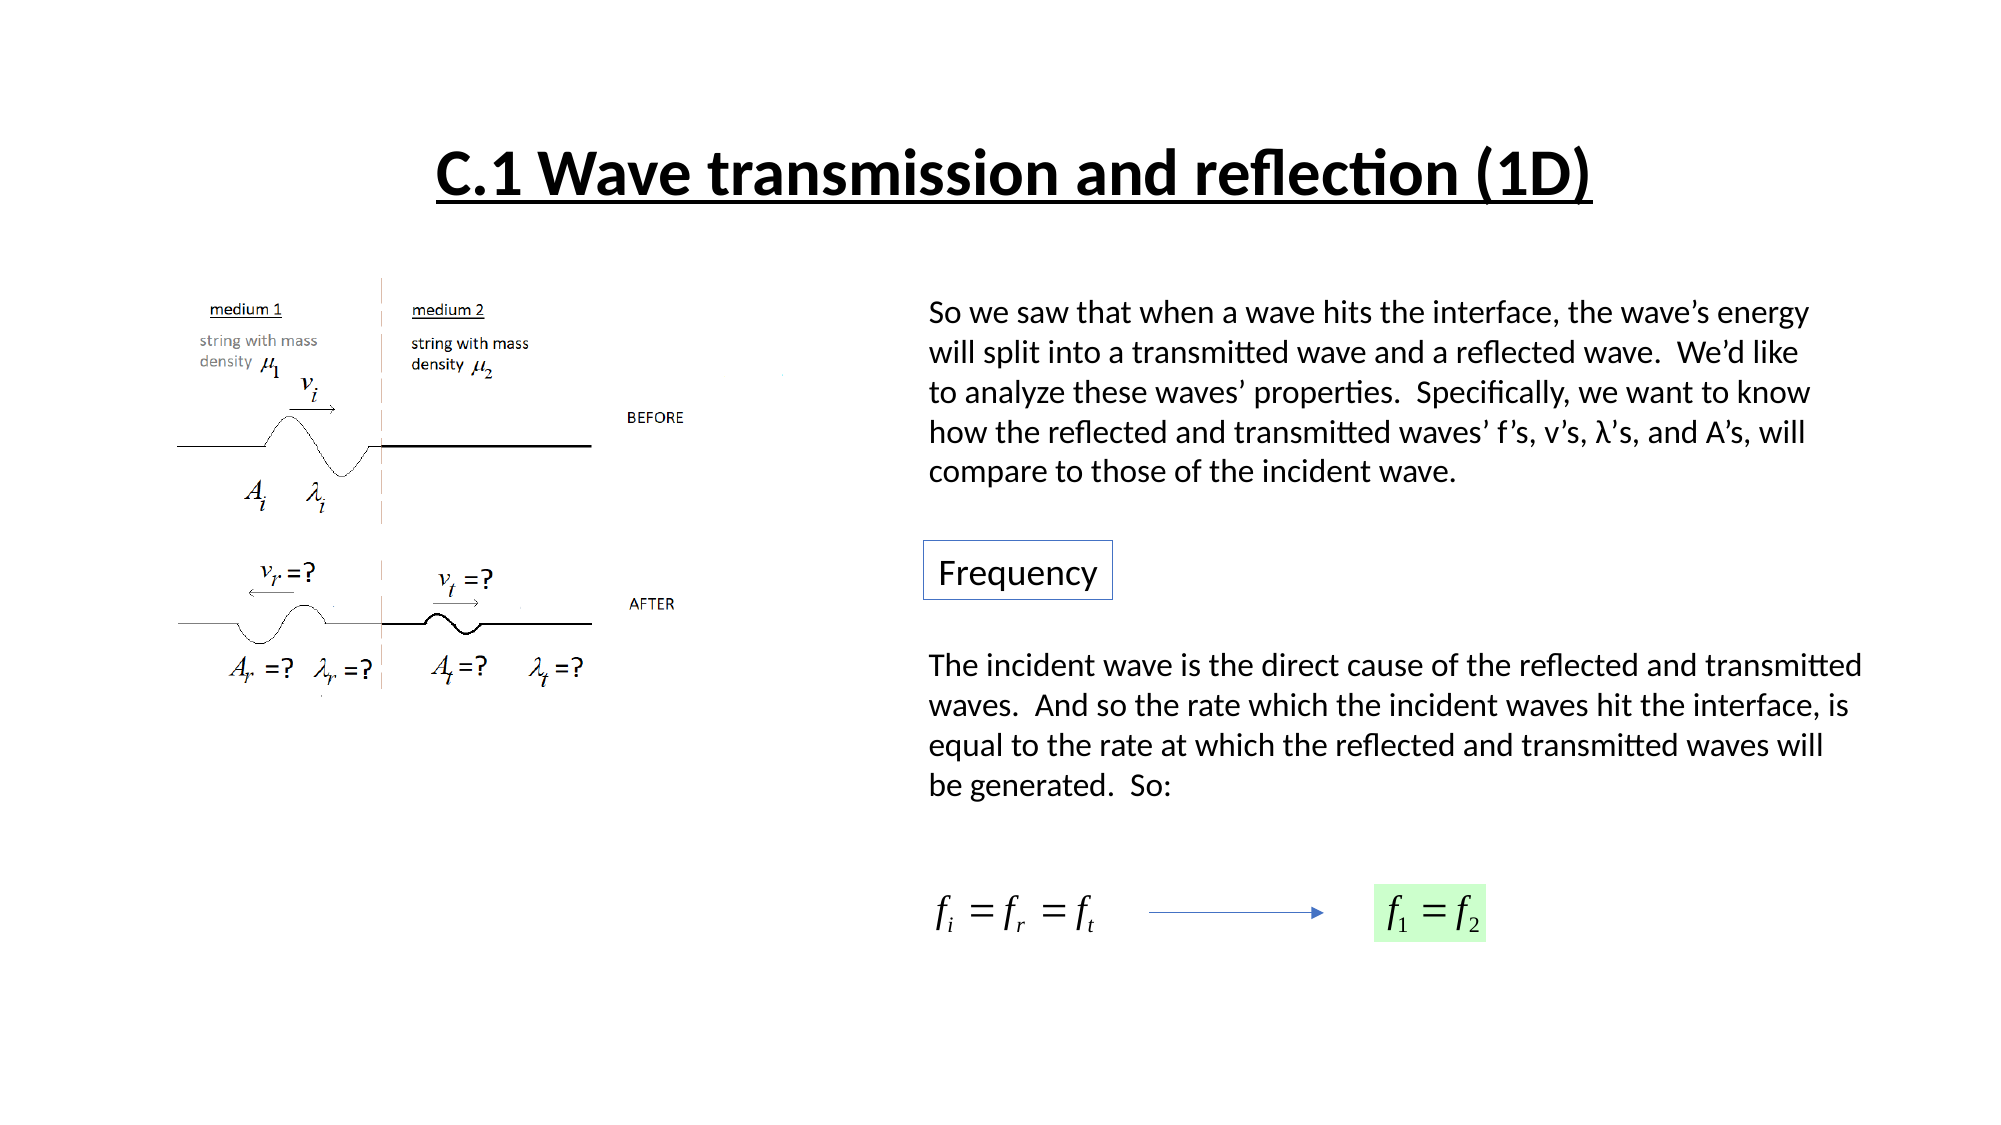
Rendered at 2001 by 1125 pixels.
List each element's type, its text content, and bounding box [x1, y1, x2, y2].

text_box The incident wave is the direct cause of the reflected and transmitted waves. And so the rate which the incident waves hit the interface, is equal to the rate at which the reflected and transmitted waves will be generated. So: [913, 636, 1887, 811]
text_box So we saw that when a wave hits the interface, the wave’s energy will split into a transmitted wave and a reflected wave. We’d like to analyze these waves’ properties. Specifically, we want to know how the reflected and transmitted waves’ f’s, v’s, λ’s, and A’s, will compare to those of the incident wave. [914, 282, 1835, 497]
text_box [922, 884, 1102, 942]
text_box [79, 263, 873, 878]
text_box Frequency [923, 540, 1113, 600]
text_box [1374, 883, 1486, 942]
text_box C.1 Wave transmission and reflection (1D) [421, 130, 1655, 225]
